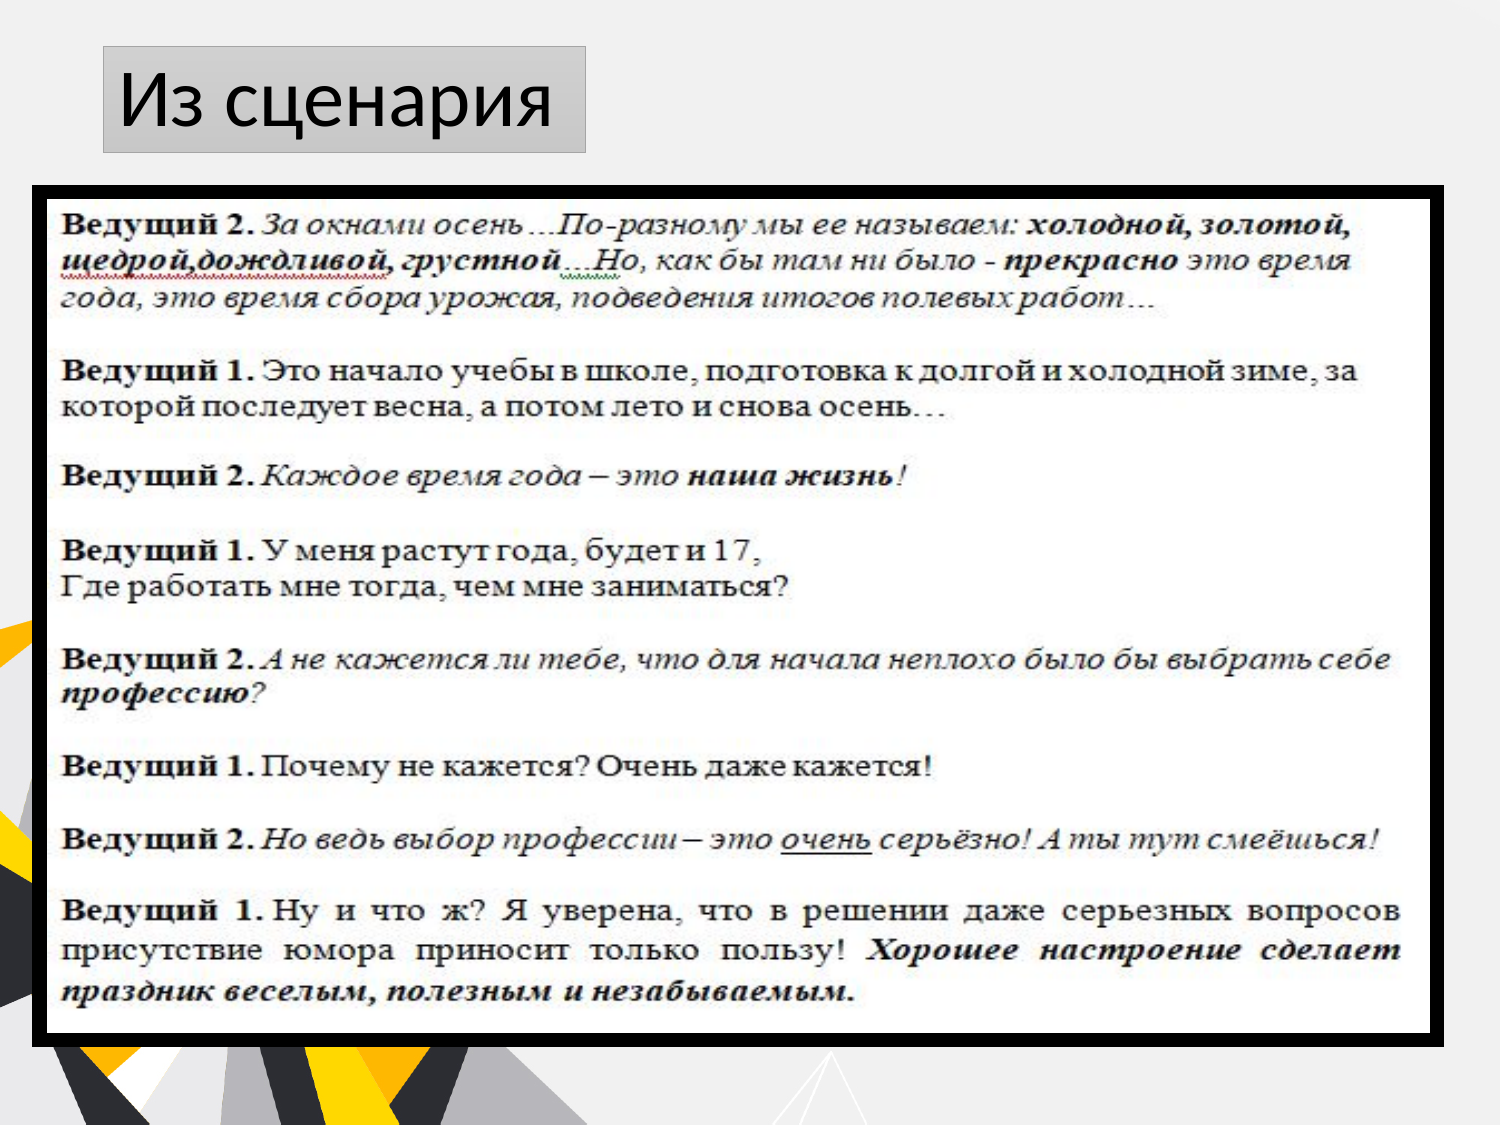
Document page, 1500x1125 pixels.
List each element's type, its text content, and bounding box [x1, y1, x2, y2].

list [46, 199, 1430, 1033]
picture [0, 0, 1500, 1125]
title Из сценария [103, 46, 586, 153]
